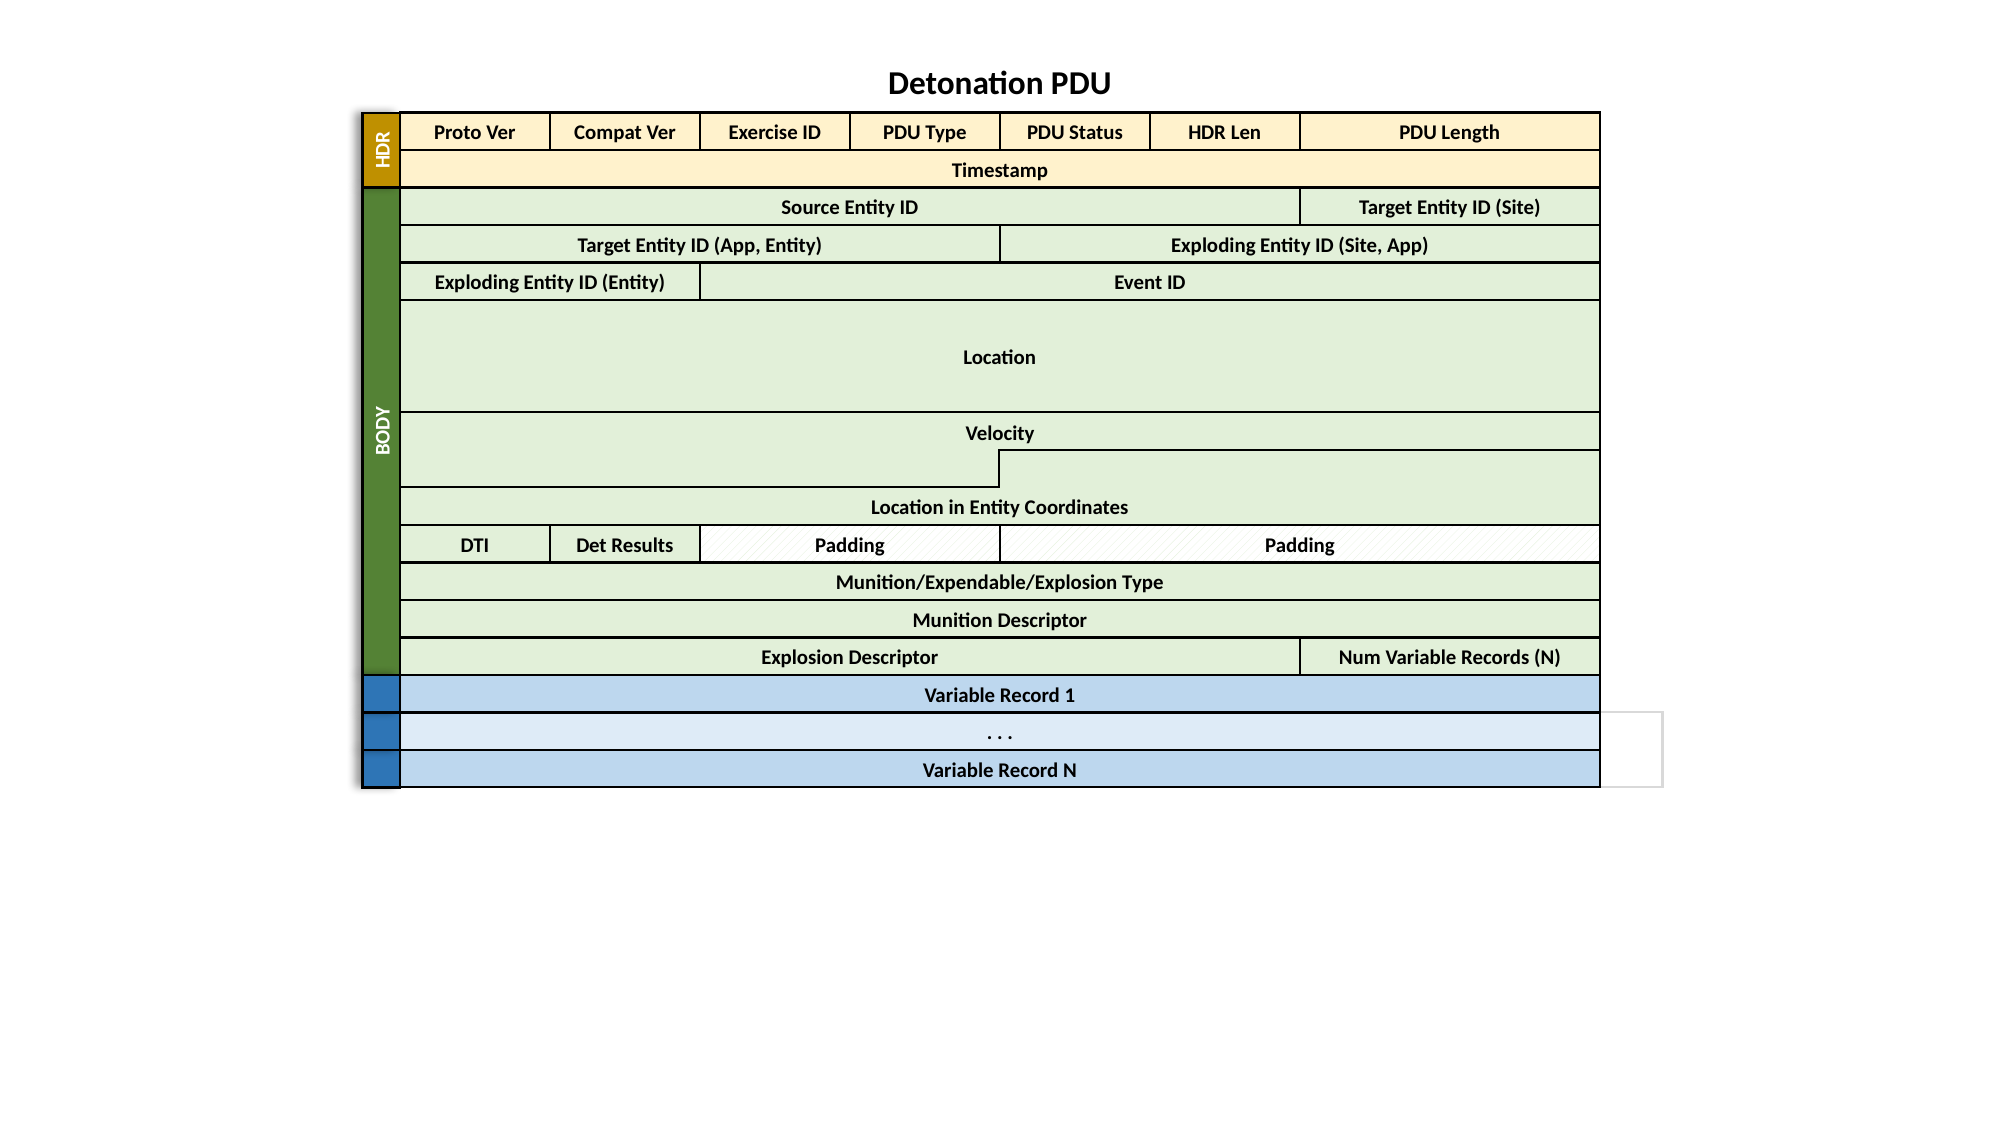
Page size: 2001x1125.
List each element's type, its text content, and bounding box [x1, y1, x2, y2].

text_box Padding [701, 526, 1001, 563]
text_box Target Entity ID (App, Entity) [401, 224, 999, 261]
text_box Padding [1001, 526, 1601, 561]
text_box Exploding Entity ID (Entity) [399, 261, 699, 301]
text_box Location in Entity Coordinates [399, 449, 1601, 526]
text_box Event ID [699, 261, 1601, 301]
text_box HDR Len [1149, 111, 1299, 149]
text_box Velocity [401, 413, 1601, 486]
text_box Munition Descriptor [399, 599, 1601, 638]
text_box Variable Record 1 [401, 674, 1601, 711]
text_box Compat Ver [549, 111, 699, 149]
text_box Exploding Entity ID (Site, App) [999, 224, 1601, 261]
text_box Proto Ver [399, 111, 549, 149]
text_box Munition/Expendable/Explosion Type [399, 561, 1601, 599]
text_box Variable Record N [401, 751, 1601, 788]
text_box Source Entity ID [401, 186, 1301, 224]
text_box DTI [399, 526, 549, 561]
text_box Exercise ID [699, 111, 849, 149]
text_box [361, 751, 401, 789]
text_box [361, 714, 401, 751]
text_box PDU Type [849, 111, 999, 149]
text_box Num Variable Records (N) [1301, 638, 1601, 674]
text_box PDU Length [1299, 111, 1601, 149]
text_box . . . [401, 711, 1601, 751]
text_box Timestamp [401, 149, 1601, 186]
text_box Target Entity ID (Site) [1301, 186, 1601, 224]
text_box HDR [361, 112, 401, 189]
text_box BODY [361, 189, 401, 673]
text_box PDU Status [999, 111, 1149, 149]
text_box Det Results [549, 524, 701, 563]
text_box Explosion Descriptor [399, 638, 1301, 676]
text_box Location [399, 301, 1601, 413]
text_box [1601, 711, 1664, 788]
text_box [361, 674, 401, 714]
text_box Detonation PDU [699, 61, 1301, 101]
